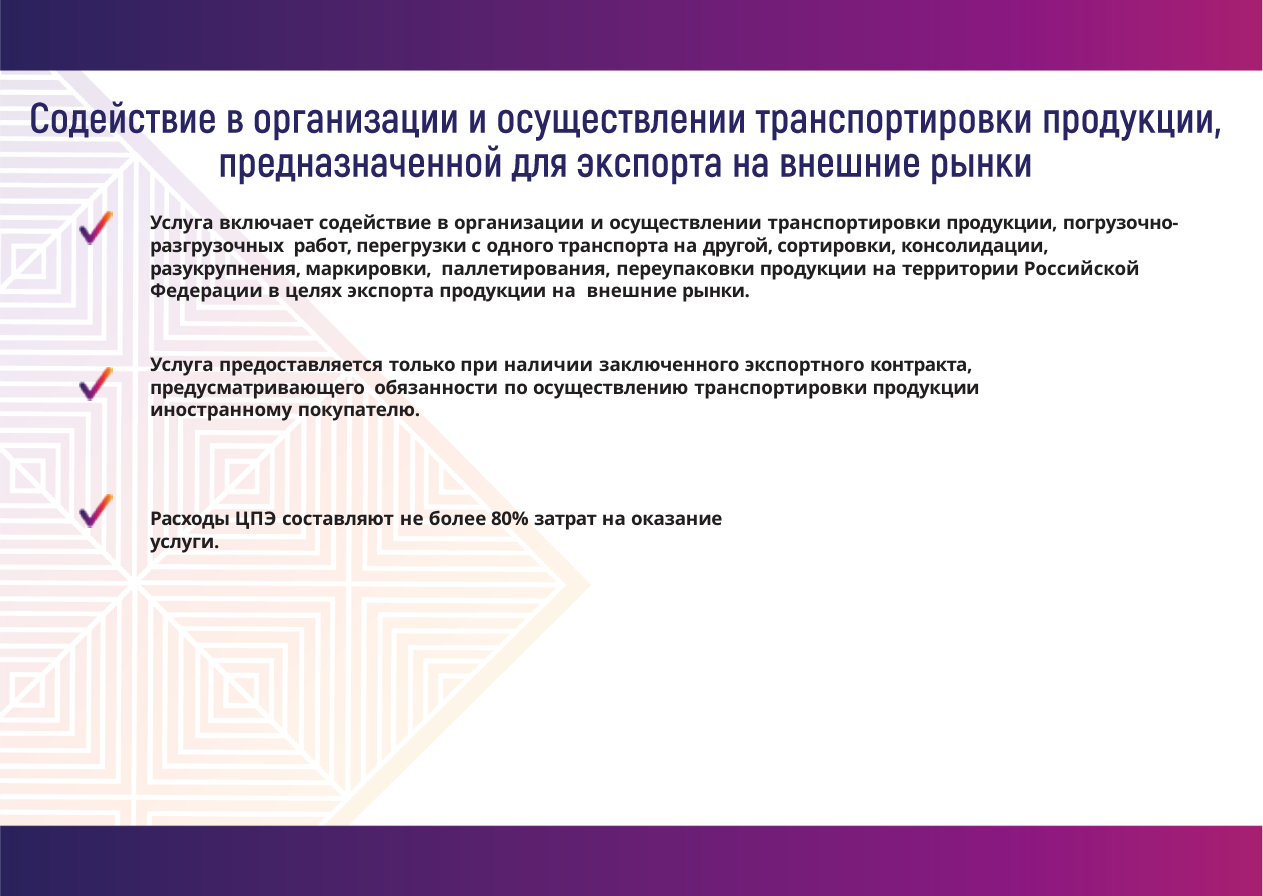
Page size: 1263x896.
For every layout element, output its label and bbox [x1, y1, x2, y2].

text_box [79, 211, 114, 528]
text_box [0, 0, 1263, 896]
